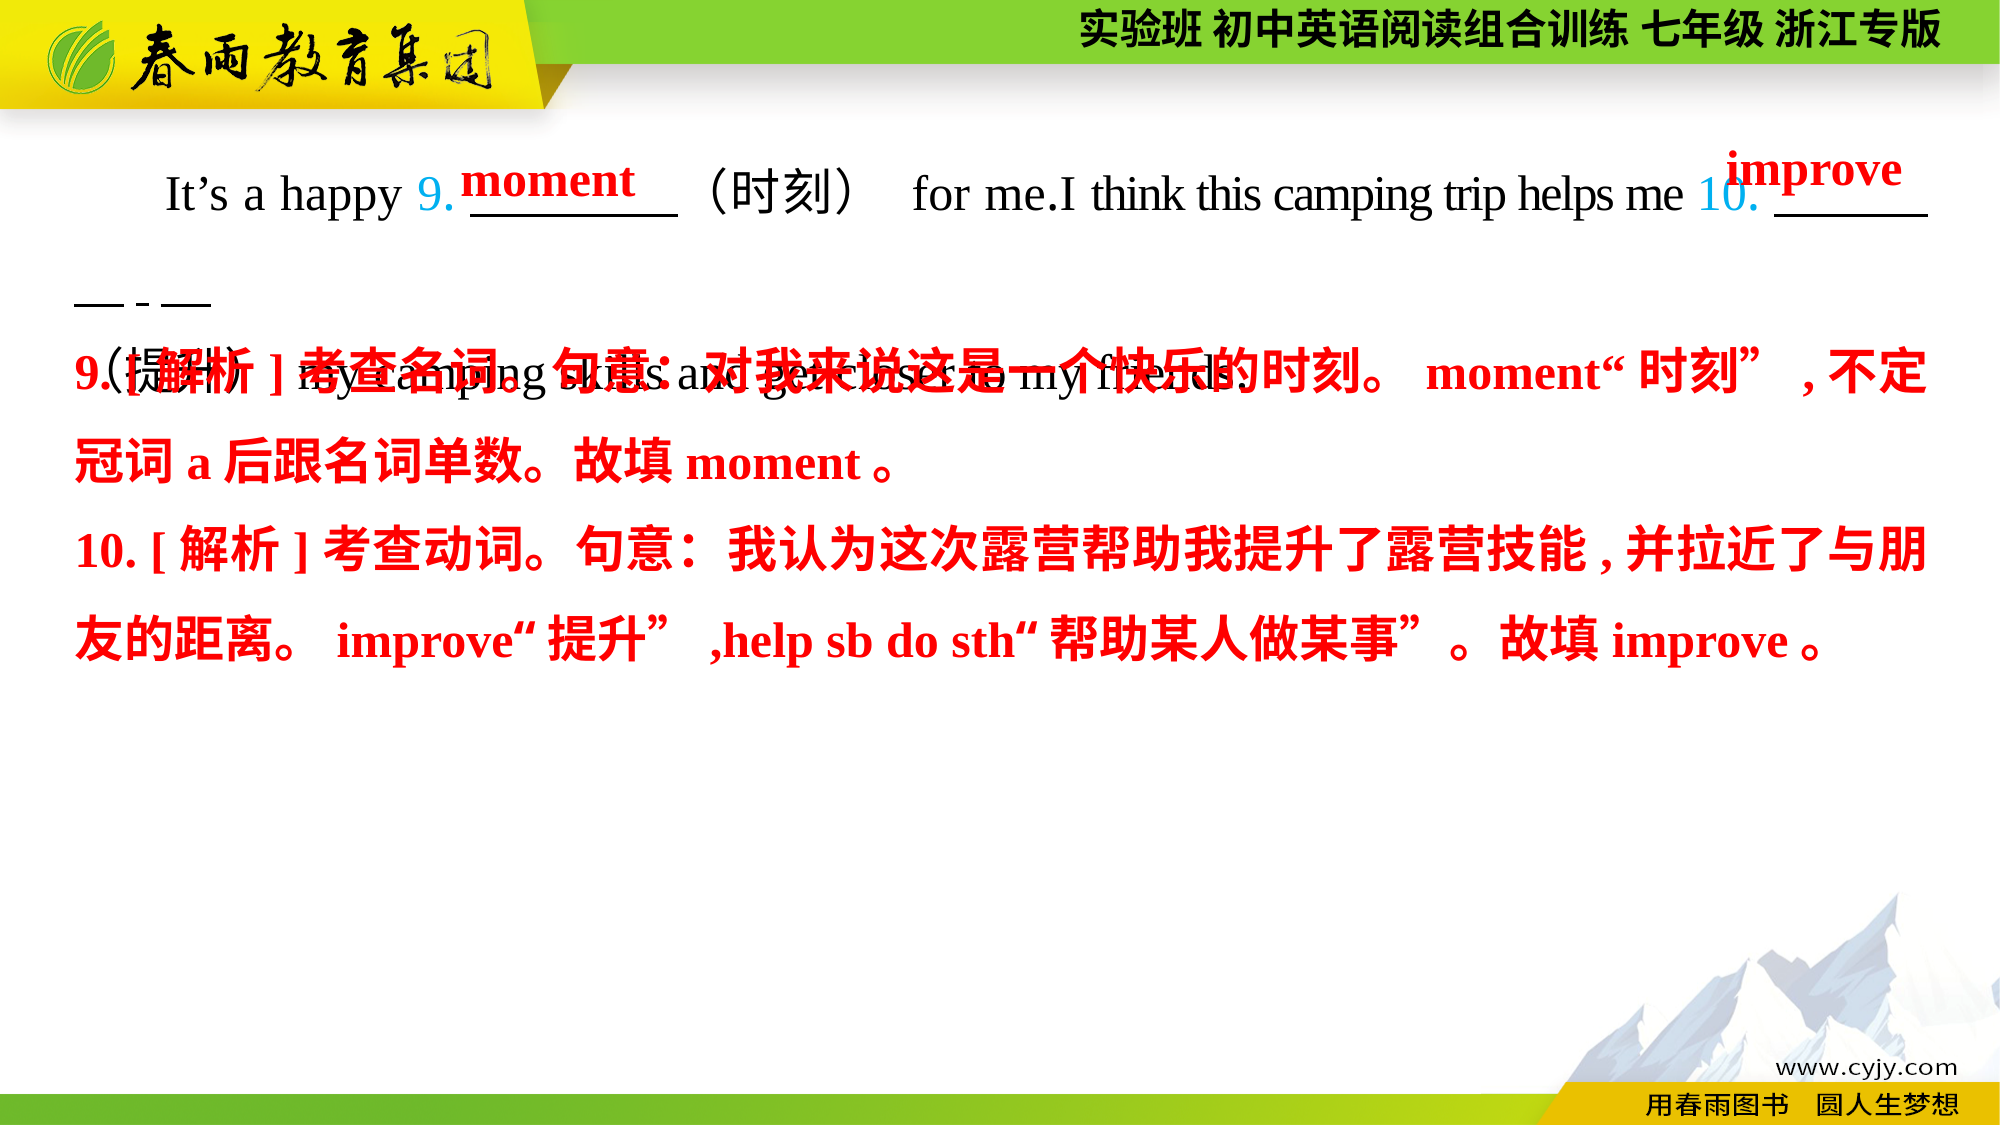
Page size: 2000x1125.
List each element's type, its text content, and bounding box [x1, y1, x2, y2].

text_box 10. [解析]考查动词。句意：我认为这次露营帮助我提升了露营技能,并拉近了与朋友的距离。improve“提升”,help sb do sth“帮助某人做某事”。故填improve。 [59, 479, 1944, 675]
text_box improve [1711, 127, 1918, 203]
text_box moment [445, 139, 651, 214]
text_box 9. [解析]考查名词。句意：对我来说这是一个快乐的时刻。moment“时刻”,不定冠词a后跟名词单数。故填moment。 [59, 302, 1944, 479]
list It’s a happy 9. （时刻） for me.I think this camping trip helps me 10. . （提升） my camping skills and get closer to my friends. [59, 122, 1944, 302]
picture [0, 0, 2000, 1125]
